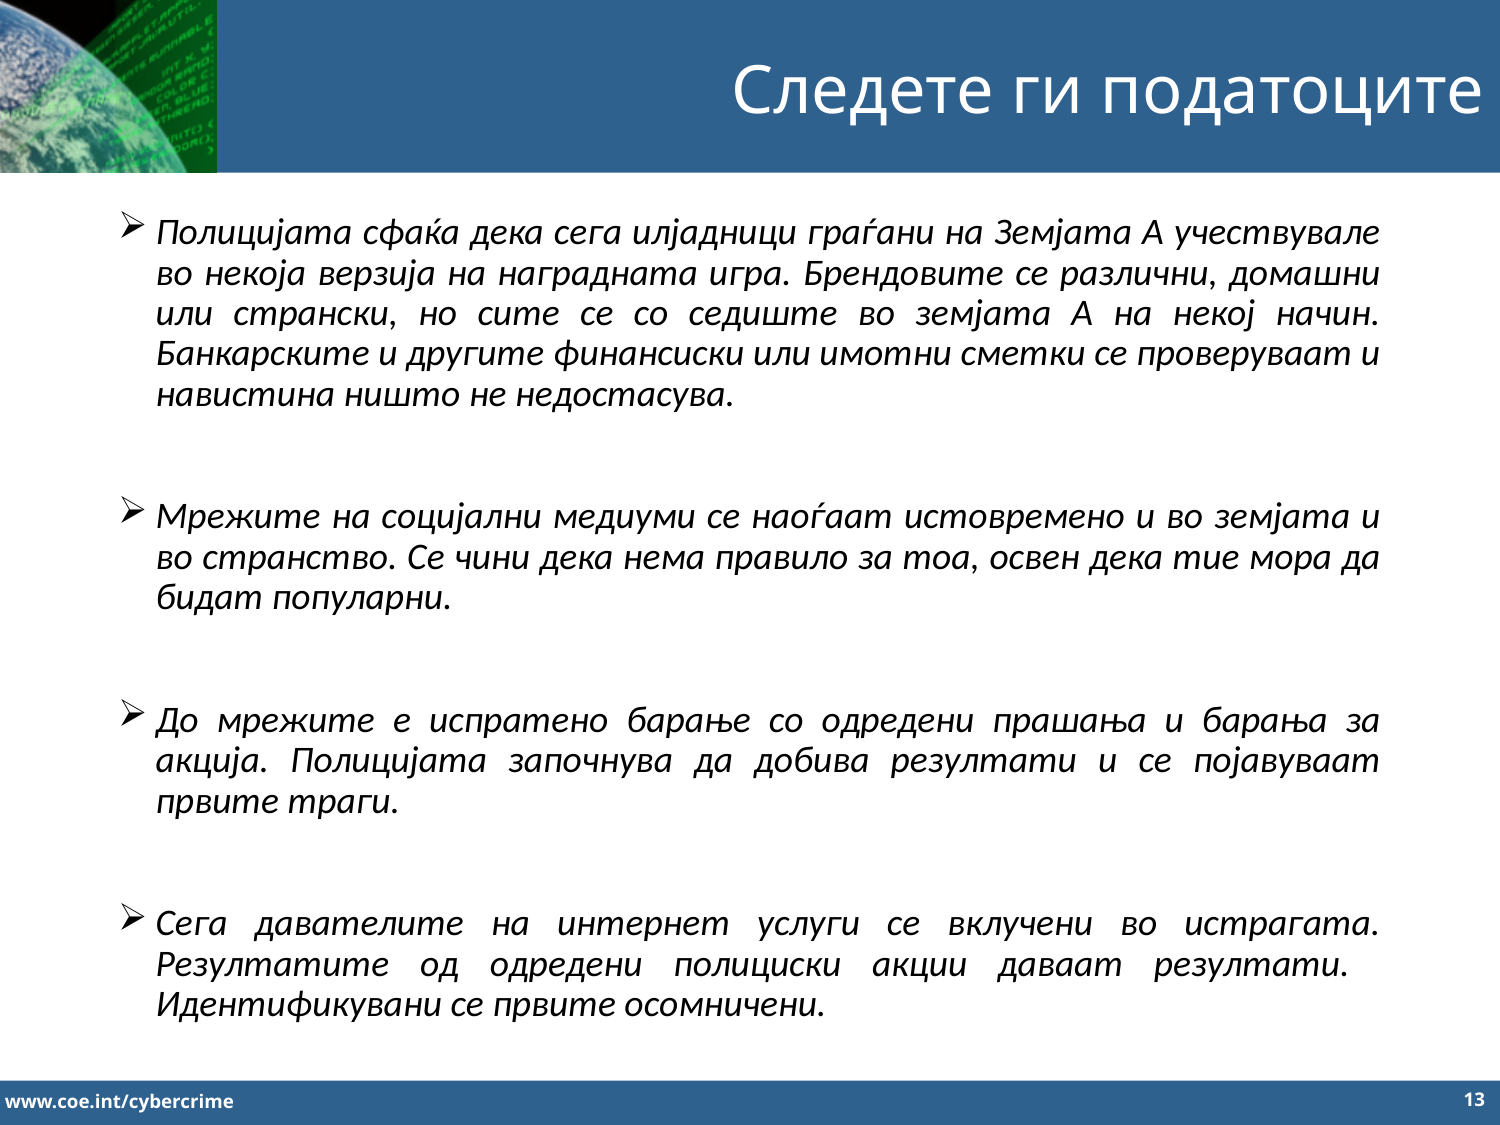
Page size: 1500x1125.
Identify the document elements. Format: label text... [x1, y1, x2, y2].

list Полицијата сфаќа дека сега илјадници граѓани на Земјата А учествувале во некоја верзија на наградната игра. Брендовите се различни, домашни или странски, но сите се со седиште во земјата А на некој начин. Банкарските и другите финансиски или имотни сметки се проверуваат и навистина ништо не недостасува. Мрежите на социјални медиуми се наоѓаат истовремено и во земјата и во странство. Се чини дека нема правило за тоа, освен дека тие мора да бидат популарни. До мрежите е испратено барање со одредени прашања и барања за акција. Полицијата започнува да добива резултати и се појавуваат првите траги. Сега давателите на интернет услуги се вклучени во истрагата. Резултатите од одредени полициски акции даваат резултати. Идентификувани се првите осомничени. [103, 204, 1397, 1050]
text_box Следете ги податоците [373, 10, 1500, 163]
slide_number 13 [1162, 1080, 1500, 1125]
picture [0, 1, 217, 173]
